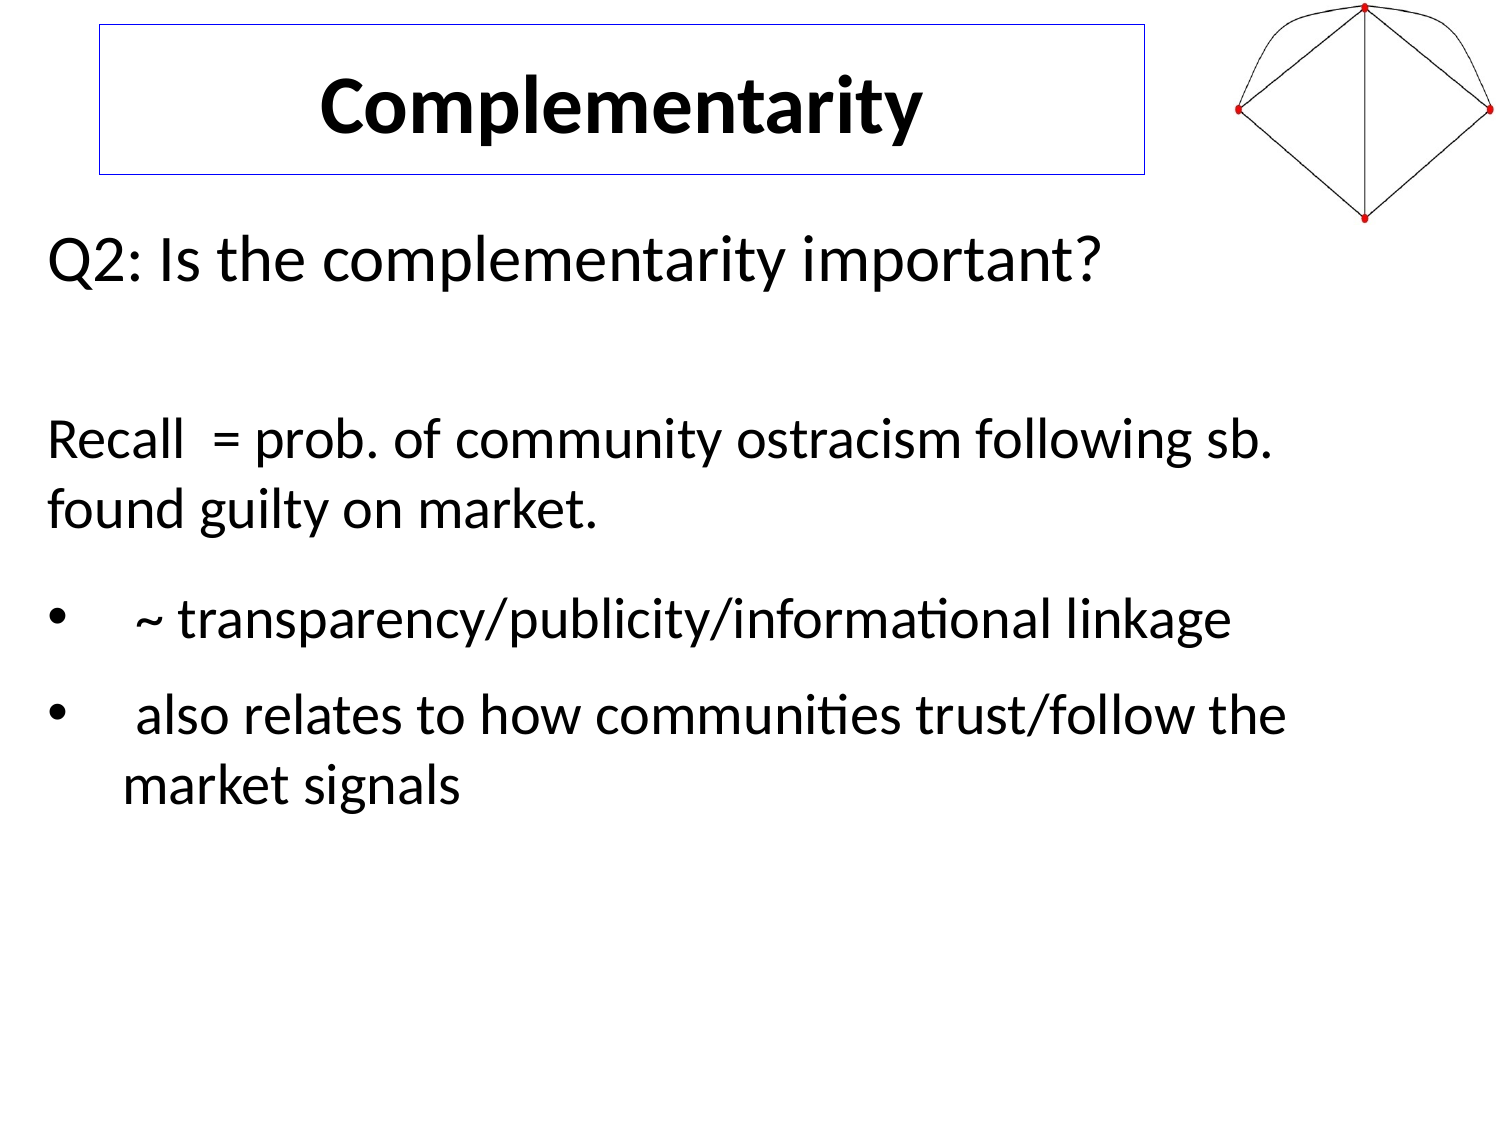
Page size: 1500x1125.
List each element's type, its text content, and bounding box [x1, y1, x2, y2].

title Complementarity [99, 24, 1145, 175]
picture [1233, 0, 1497, 226]
